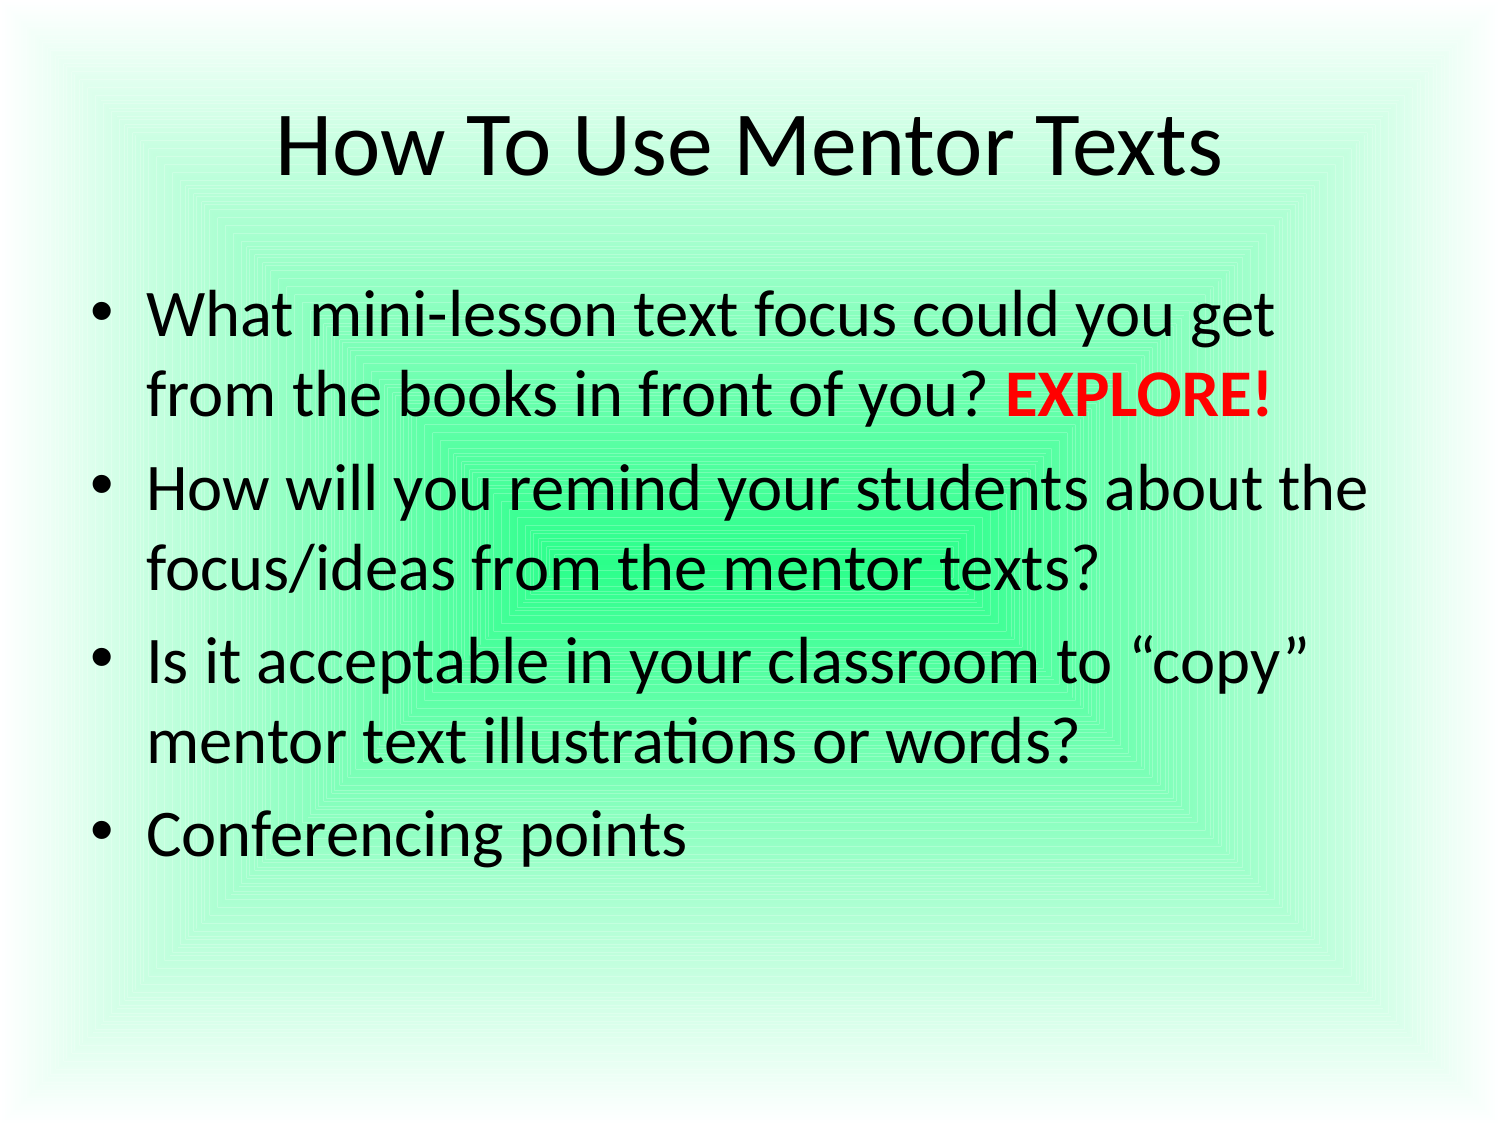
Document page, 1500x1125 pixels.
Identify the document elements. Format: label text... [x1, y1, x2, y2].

title How To Use Mentor Texts [75, 45, 1425, 233]
list What mini-lesson text focus could you get from the books in front of you? EXPLORE! How will you remind your students about the focus/ideas from the mentor texts? Is it acceptable in your classroom to “copy” mentor text illustrations or words? Conferencing points [75, 262, 1425, 1005]
